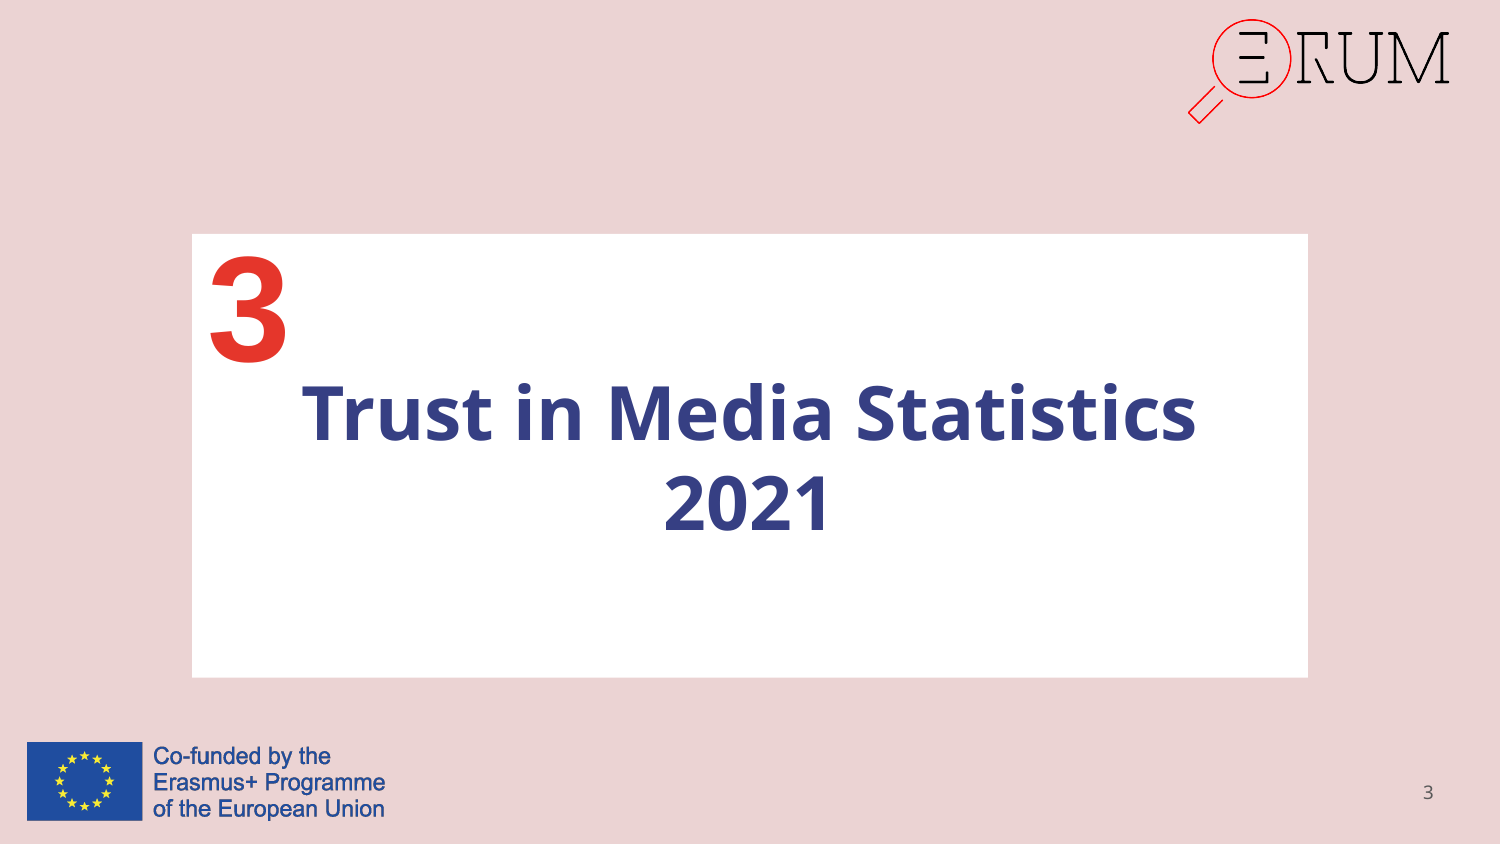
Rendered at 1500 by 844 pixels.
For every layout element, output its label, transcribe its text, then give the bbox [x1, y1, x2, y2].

slide_number 3 [1358, 761, 1449, 826]
text_box 3 [192, 196, 411, 407]
picture [1136, 0, 1500, 137]
text_box Trust in Media Statistics 2021 [192, 233, 1308, 678]
picture [27, 742, 385, 821]
